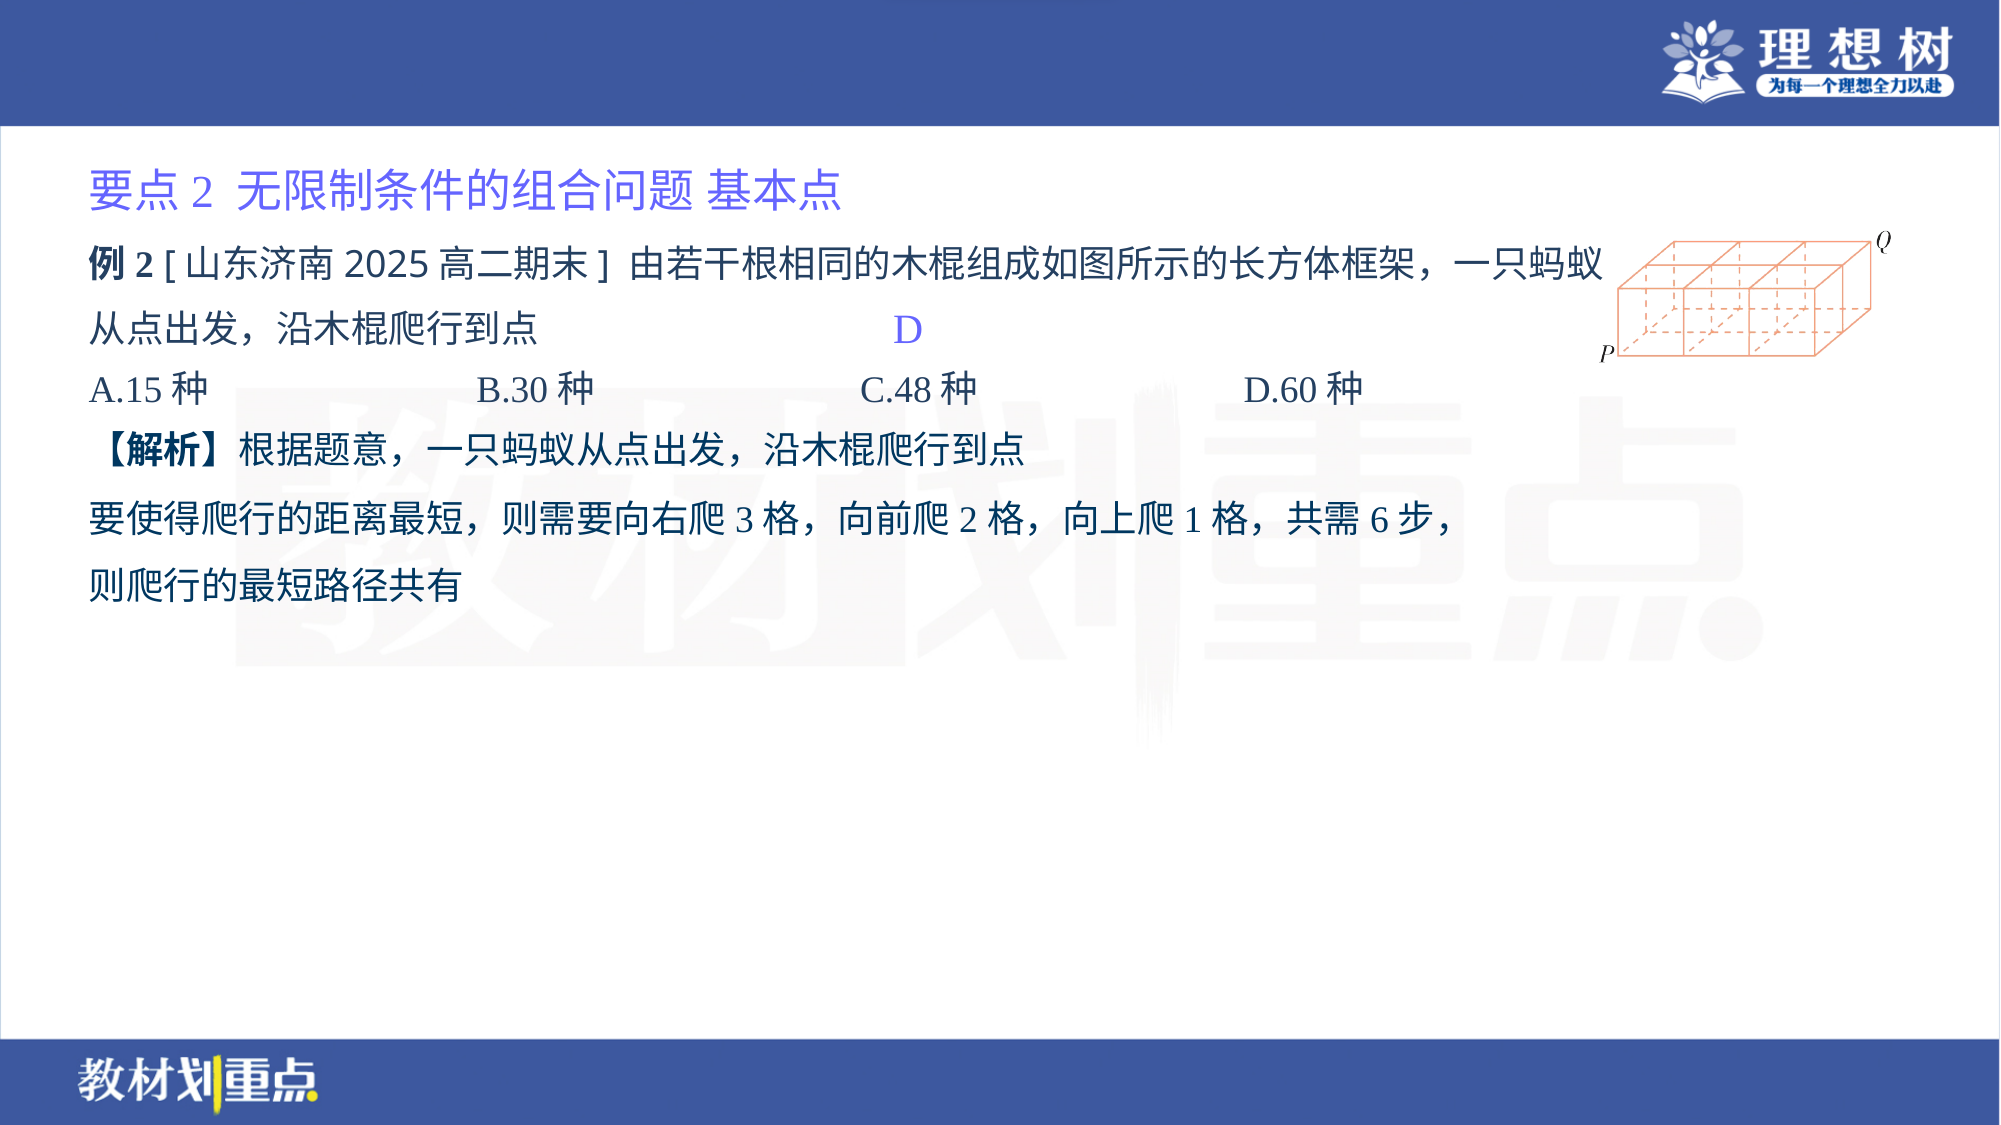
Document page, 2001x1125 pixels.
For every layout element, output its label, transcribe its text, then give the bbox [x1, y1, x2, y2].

text_box 要点2 无限制条件的组合问题 基本点 [88, 135, 1911, 276]
text_box A.15种 B.30种 C.48种 D.60种 [88, 343, 1596, 403]
picture [0, 0, 2000, 1125]
text_box D [878, 299, 939, 343]
